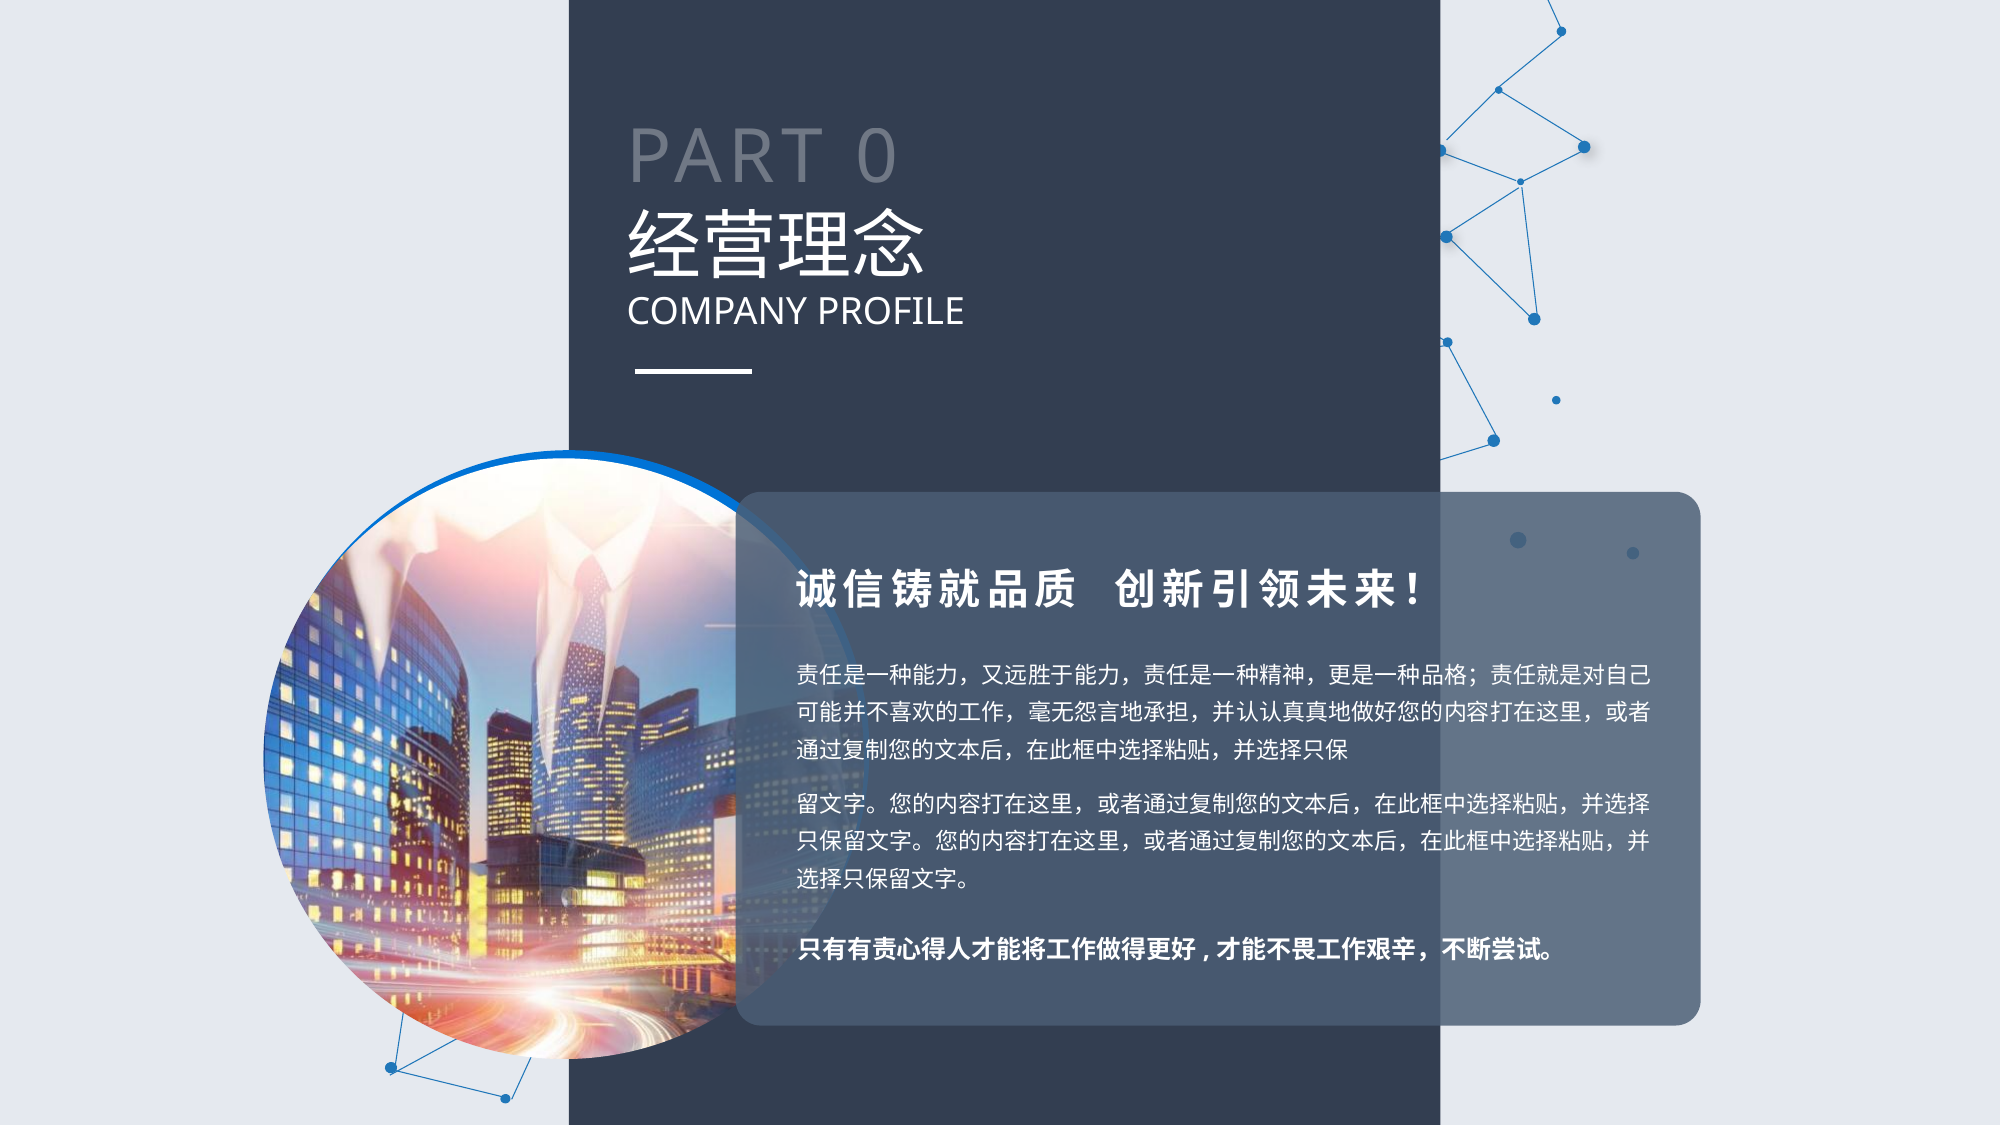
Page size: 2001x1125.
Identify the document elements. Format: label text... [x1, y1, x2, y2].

text_box 诚信铸就品质 创新引领未来！ [870, 555, 1737, 621]
text_box 责任是一种能力，又远胜于能力，责任是一种精神，更是一种品格；责任就是对自己可能并不喜欢的工作，毫无怨言地承担，并认认真真地做好您的内容打在这里，或者通过复制您的文本后，在此框中选择粘贴，并选择只保 留文字。您的内容打在这里，或者通过复制您的文本后，在此框中选择粘贴，并选择只保留文字。您的内容打在这里，或者通过复制您的文本后，在此框中选择粘贴，并选择只保留文字。 [870, 642, 1667, 900]
text_box [870, 621, 1702, 910]
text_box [263, 450, 870, 1060]
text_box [611, 99, 1278, 372]
text_box [870, 971, 1702, 1027]
text_box 只有有责心得人才能将工作做得更好,才能不畏工作艰辛，不断尝试。 [870, 910, 1739, 971]
text_box [870, 490, 1702, 555]
